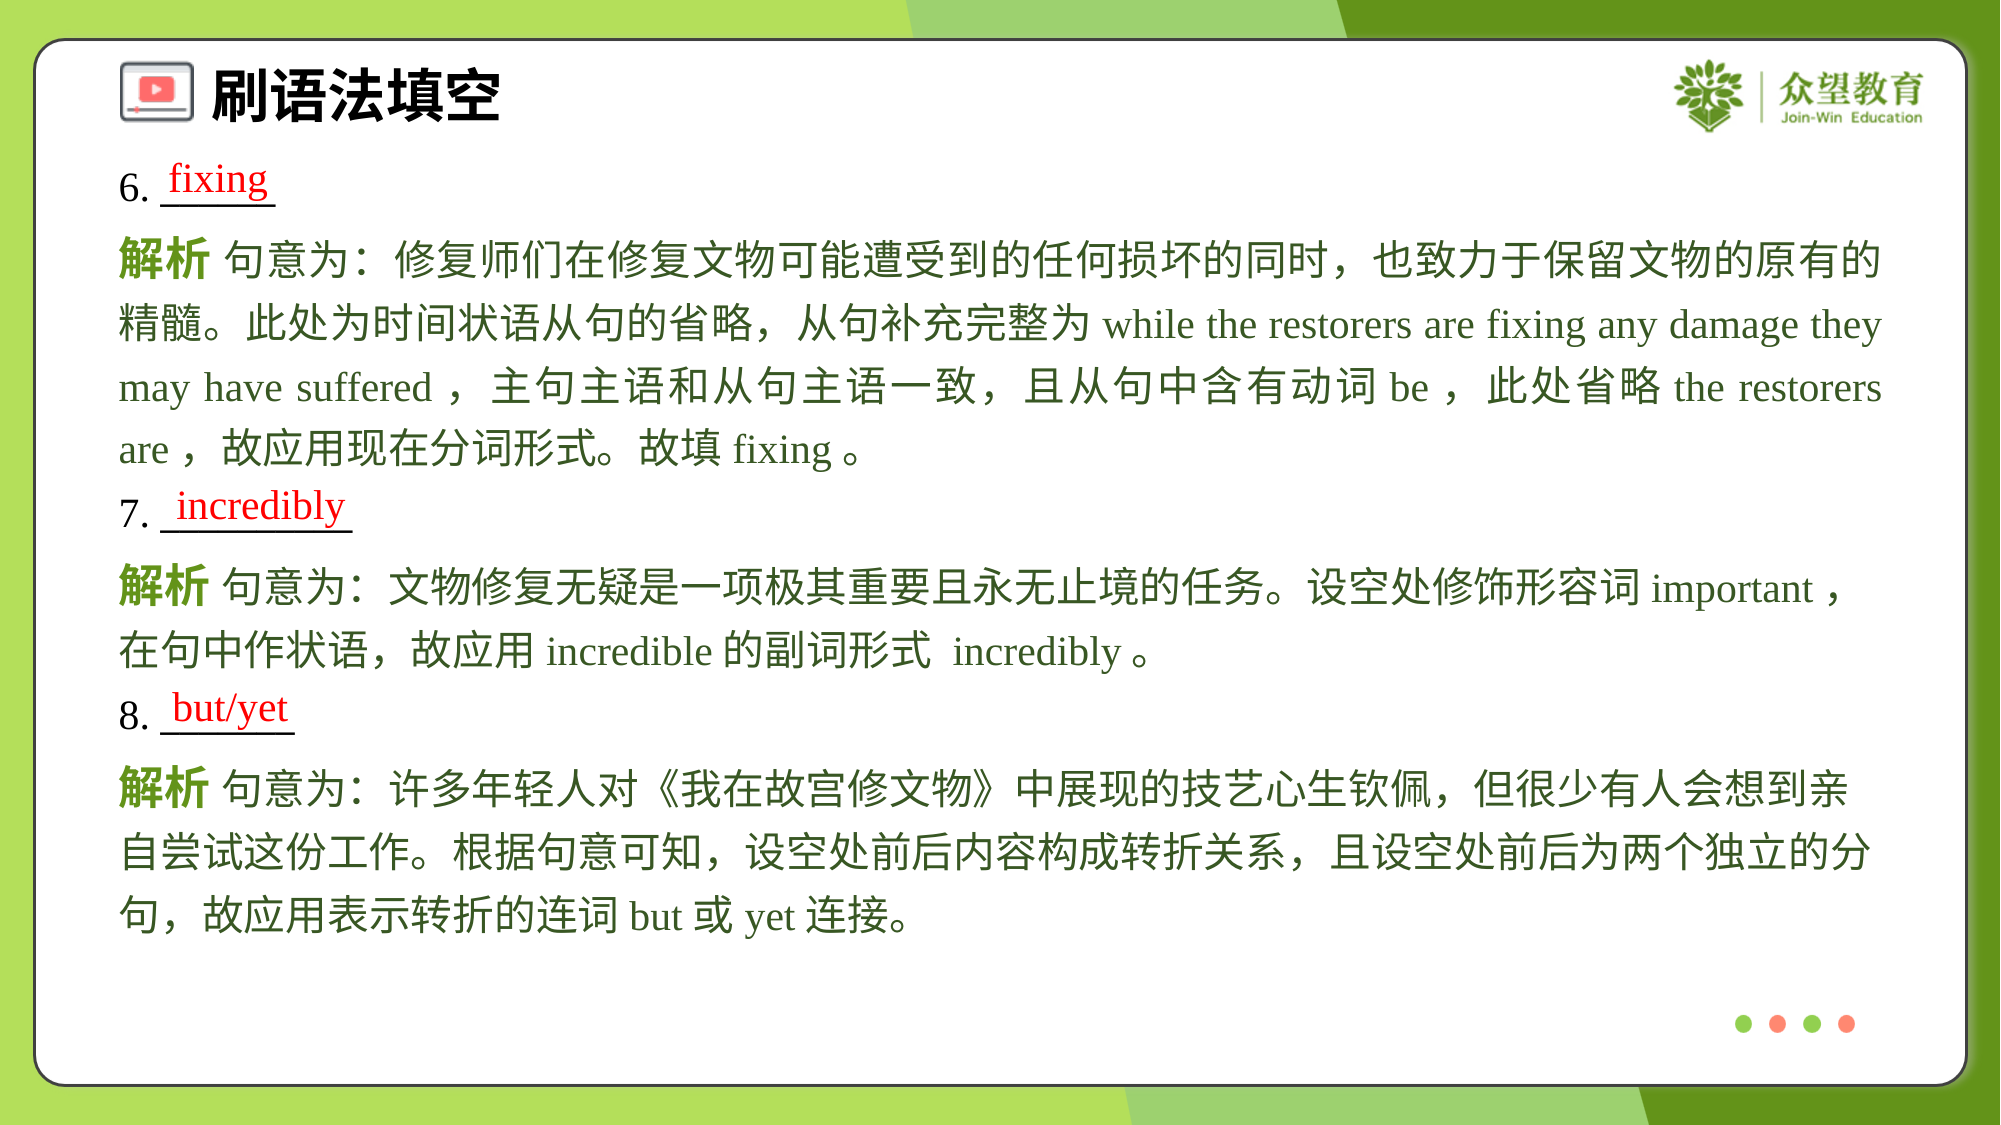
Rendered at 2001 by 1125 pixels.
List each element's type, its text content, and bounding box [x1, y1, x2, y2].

text_box fixing [163, 138, 273, 197]
text_box 6. ______ [118, 146, 1883, 204]
picture [0, 0, 2000, 1125]
text_box 解析 句意为：修复师们在修复文物可能遭受到的任何损坏的同时，也致力于保留文物的原有的精髓。此处为时间状语从句的省略，从句补充完整为while the restorers are fixing any damage they may have suffered，主句主语和从句主语一致，且从句中含有动词be，此处省略the restorers are，故应用现在分词形式。故填fixing。 [118, 215, 1883, 468]
text_box 8. _______ [118, 675, 1883, 733]
text_box 解析 句意为：许多年轻人对《我在故宫修文物》中展现的技艺心生钦佩，但很少有人会想到亲自尝试这份工作。根据句意可知，设空处前后内容构成转折关系，且设空处前后为两个独立的分句，故应用表示转折的连词but或yet连接。 [118, 744, 1883, 934]
text_box incredibly [172, 464, 350, 523]
text_box 7. __________ [118, 473, 1883, 531]
text_box but/yet [167, 667, 293, 725]
text_box 解析 句意为：文物修复无疑是一项极其重要且永无止境的任务。设空处修饰形容词important，在句中作状语，故应用incredible的副词形式 incredibly。 [118, 542, 1883, 669]
